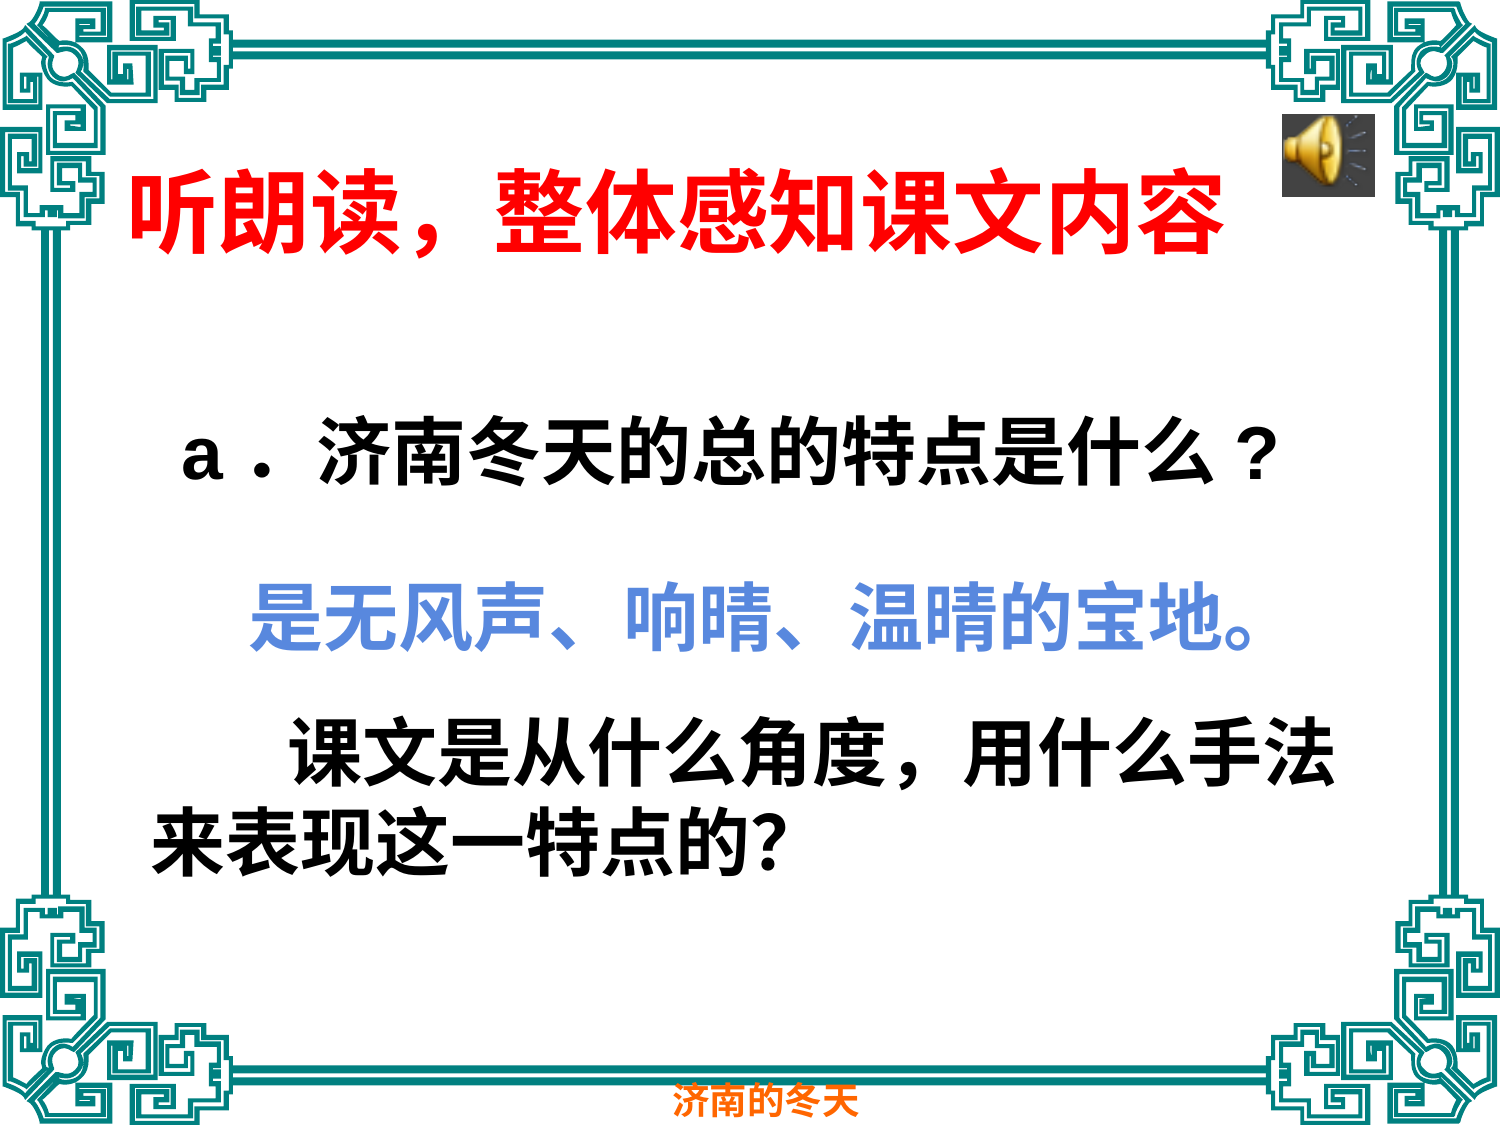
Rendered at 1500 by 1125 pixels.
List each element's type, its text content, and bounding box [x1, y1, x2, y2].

text_box 是无风声、响晴、温晴的宝地。 [234, 563, 1331, 669]
text_box 听朗读，整体感知课文内容 [112, 125, 1483, 273]
picture [1281, 113, 1377, 198]
text_box 课文是从什么角度，用什么手法来表现这一特点的？ [135, 697, 1376, 893]
text_box a．济南冬天的总的特点是什么? [167, 397, 1296, 502]
text_box [0, 237, 1425, 403]
